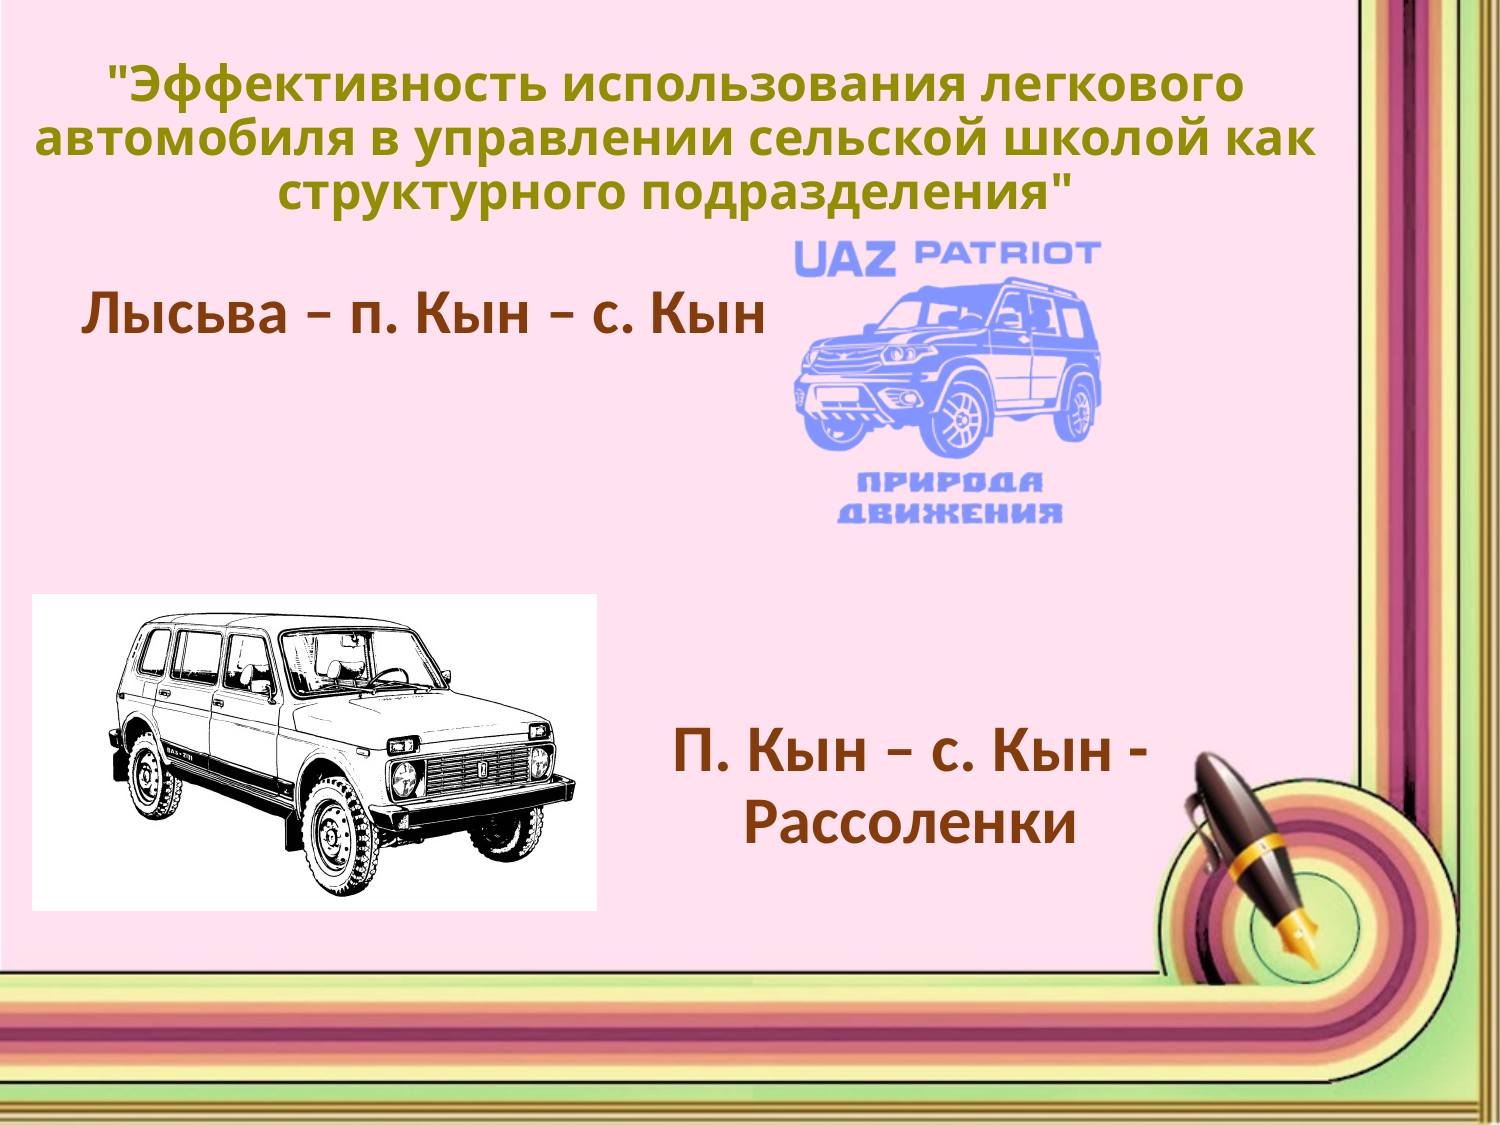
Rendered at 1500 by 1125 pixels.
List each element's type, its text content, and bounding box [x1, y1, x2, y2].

title "Эффективность использования легкового автомобиля в управлении сельской школой как структурного подразделения" [0, 25, 1352, 228]
list Лысьва – п. Кын – с. Кын [56, 270, 724, 421]
picture [0, 0, 1500, 1125]
text_box П. Кын – с. Кын - Рассоленки [602, 706, 1221, 864]
